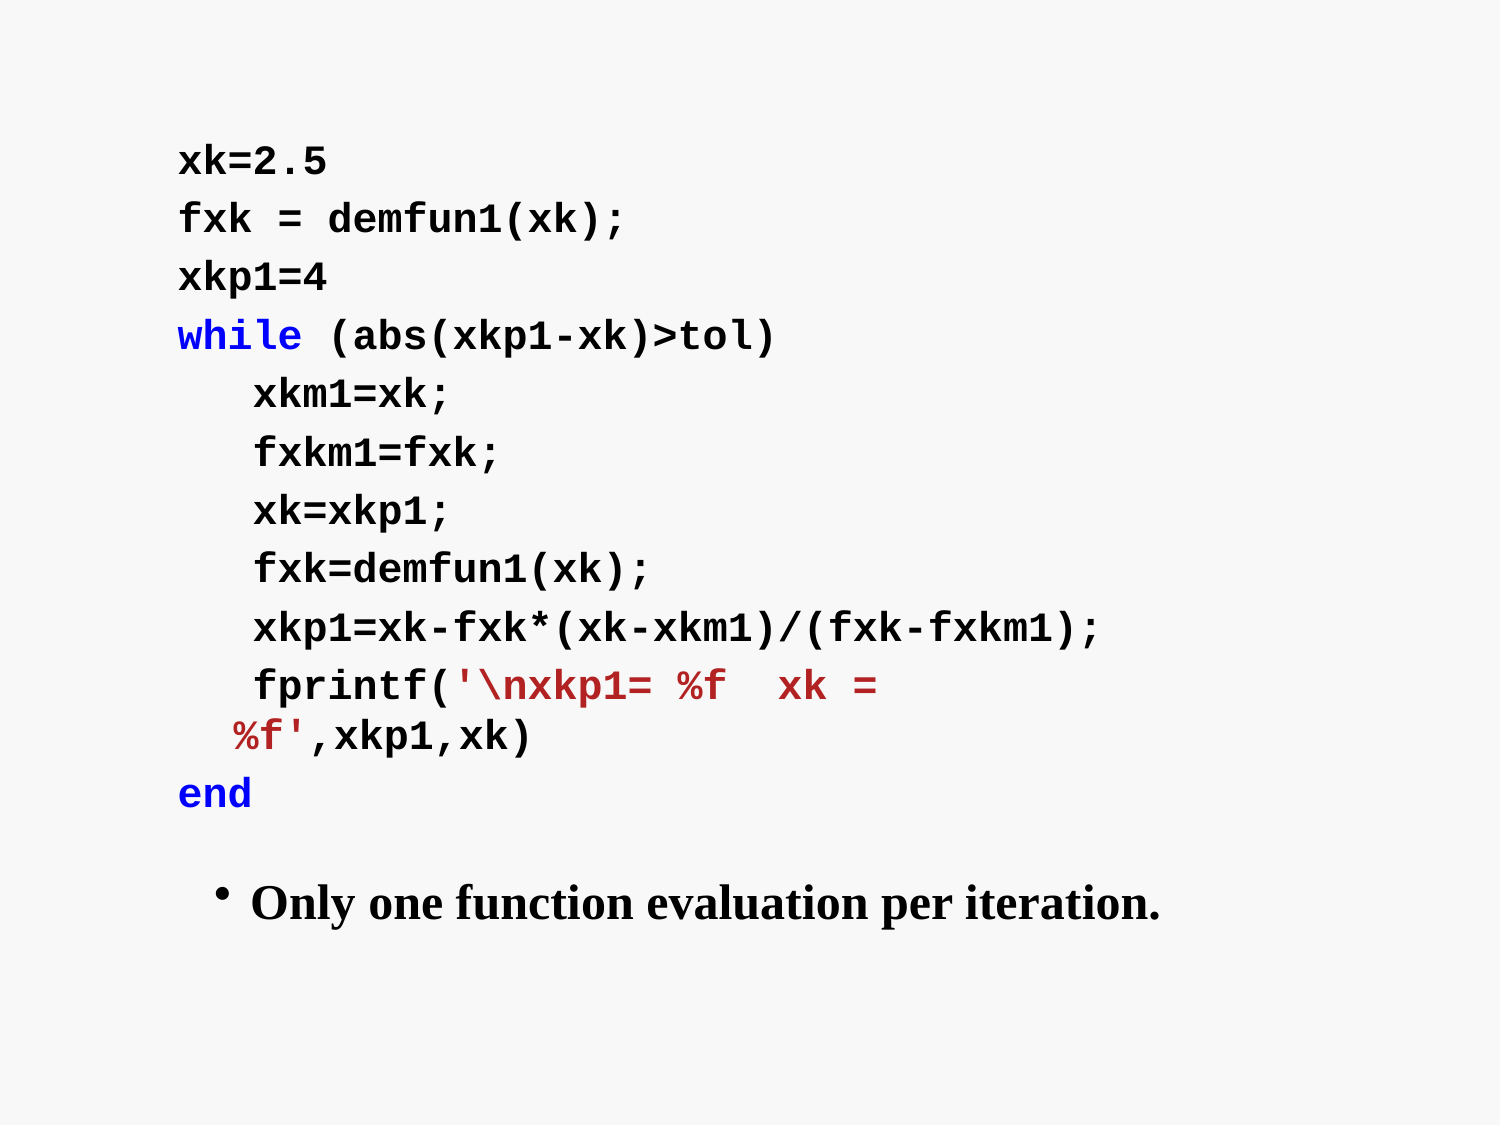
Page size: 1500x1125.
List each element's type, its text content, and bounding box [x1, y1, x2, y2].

list xk=2.5 fxk = demfun1(xk); xkp1=4 while (abs(xkp1-xk)>tol) xkm1=xk; fxkm1=fxk; xk=xkp1; fxk=demfun1(xk); xkp1=xk-fxk*(xk-xkm1)/(fxk-fxkm1); fprintf('\nxkp1= %f xk = %f',xkp1,xk) end [162, 124, 1201, 788]
text_box Only one function evaluation per iteration. [200, 862, 1213, 938]
